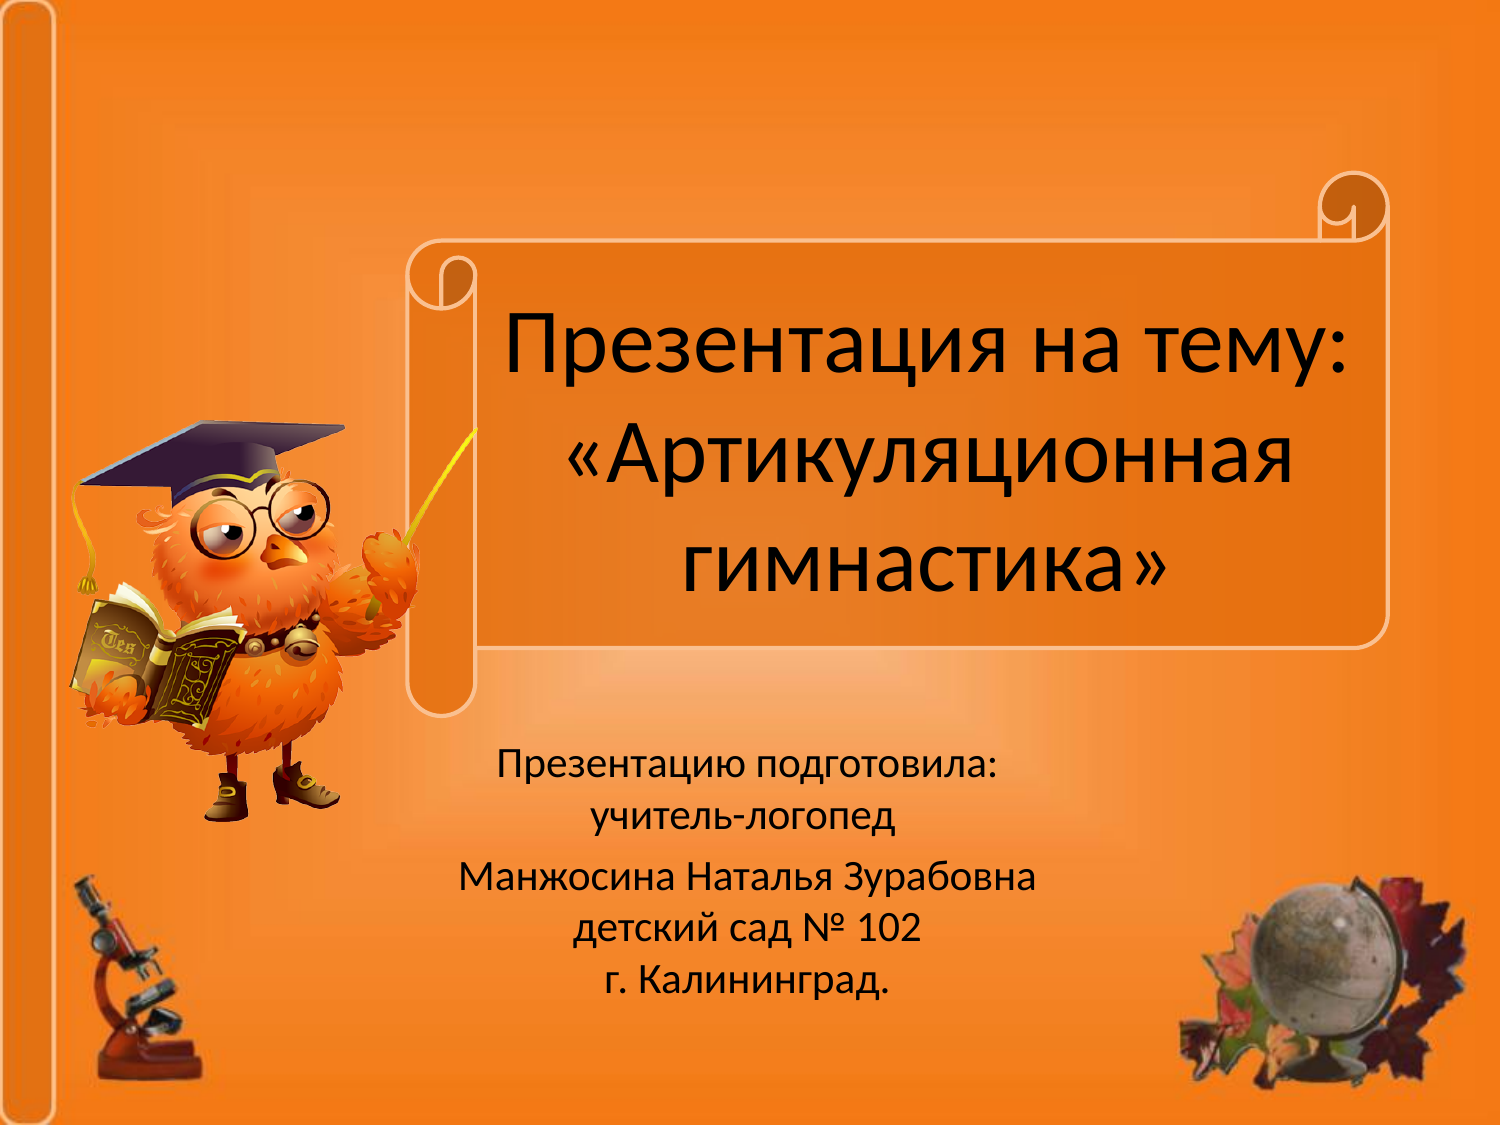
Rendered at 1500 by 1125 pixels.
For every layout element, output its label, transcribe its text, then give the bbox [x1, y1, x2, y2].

subtitle Презентацию подготовила: учитель-логопед Манжосина Наталья Зурабовна детский сад № 102 г. Калининград. [222, 726, 1273, 1014]
picture [0, 0, 1500, 1125]
title Презентация на тему: «Артикуляционная гимнастика» [468, 257, 1388, 633]
